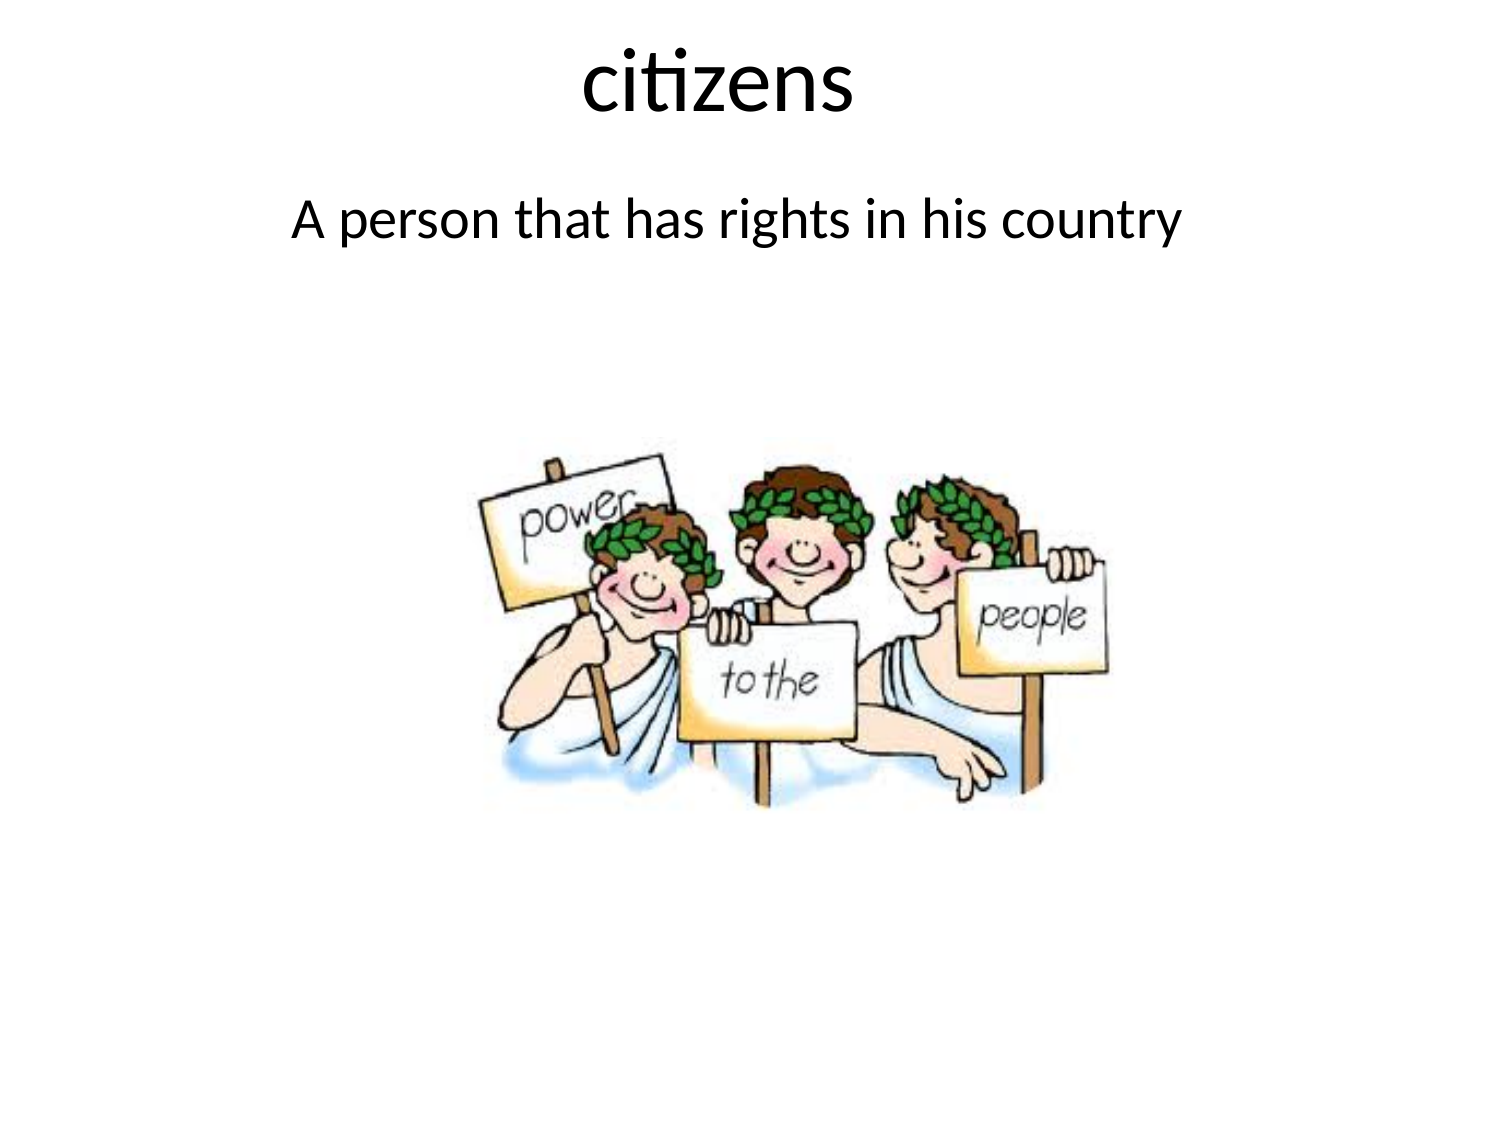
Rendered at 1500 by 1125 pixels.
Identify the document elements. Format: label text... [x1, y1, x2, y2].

title citizens [412, 0, 1026, 125]
text_box A person that has rights in his country [24, 125, 1450, 305]
picture [449, 437, 1126, 818]
